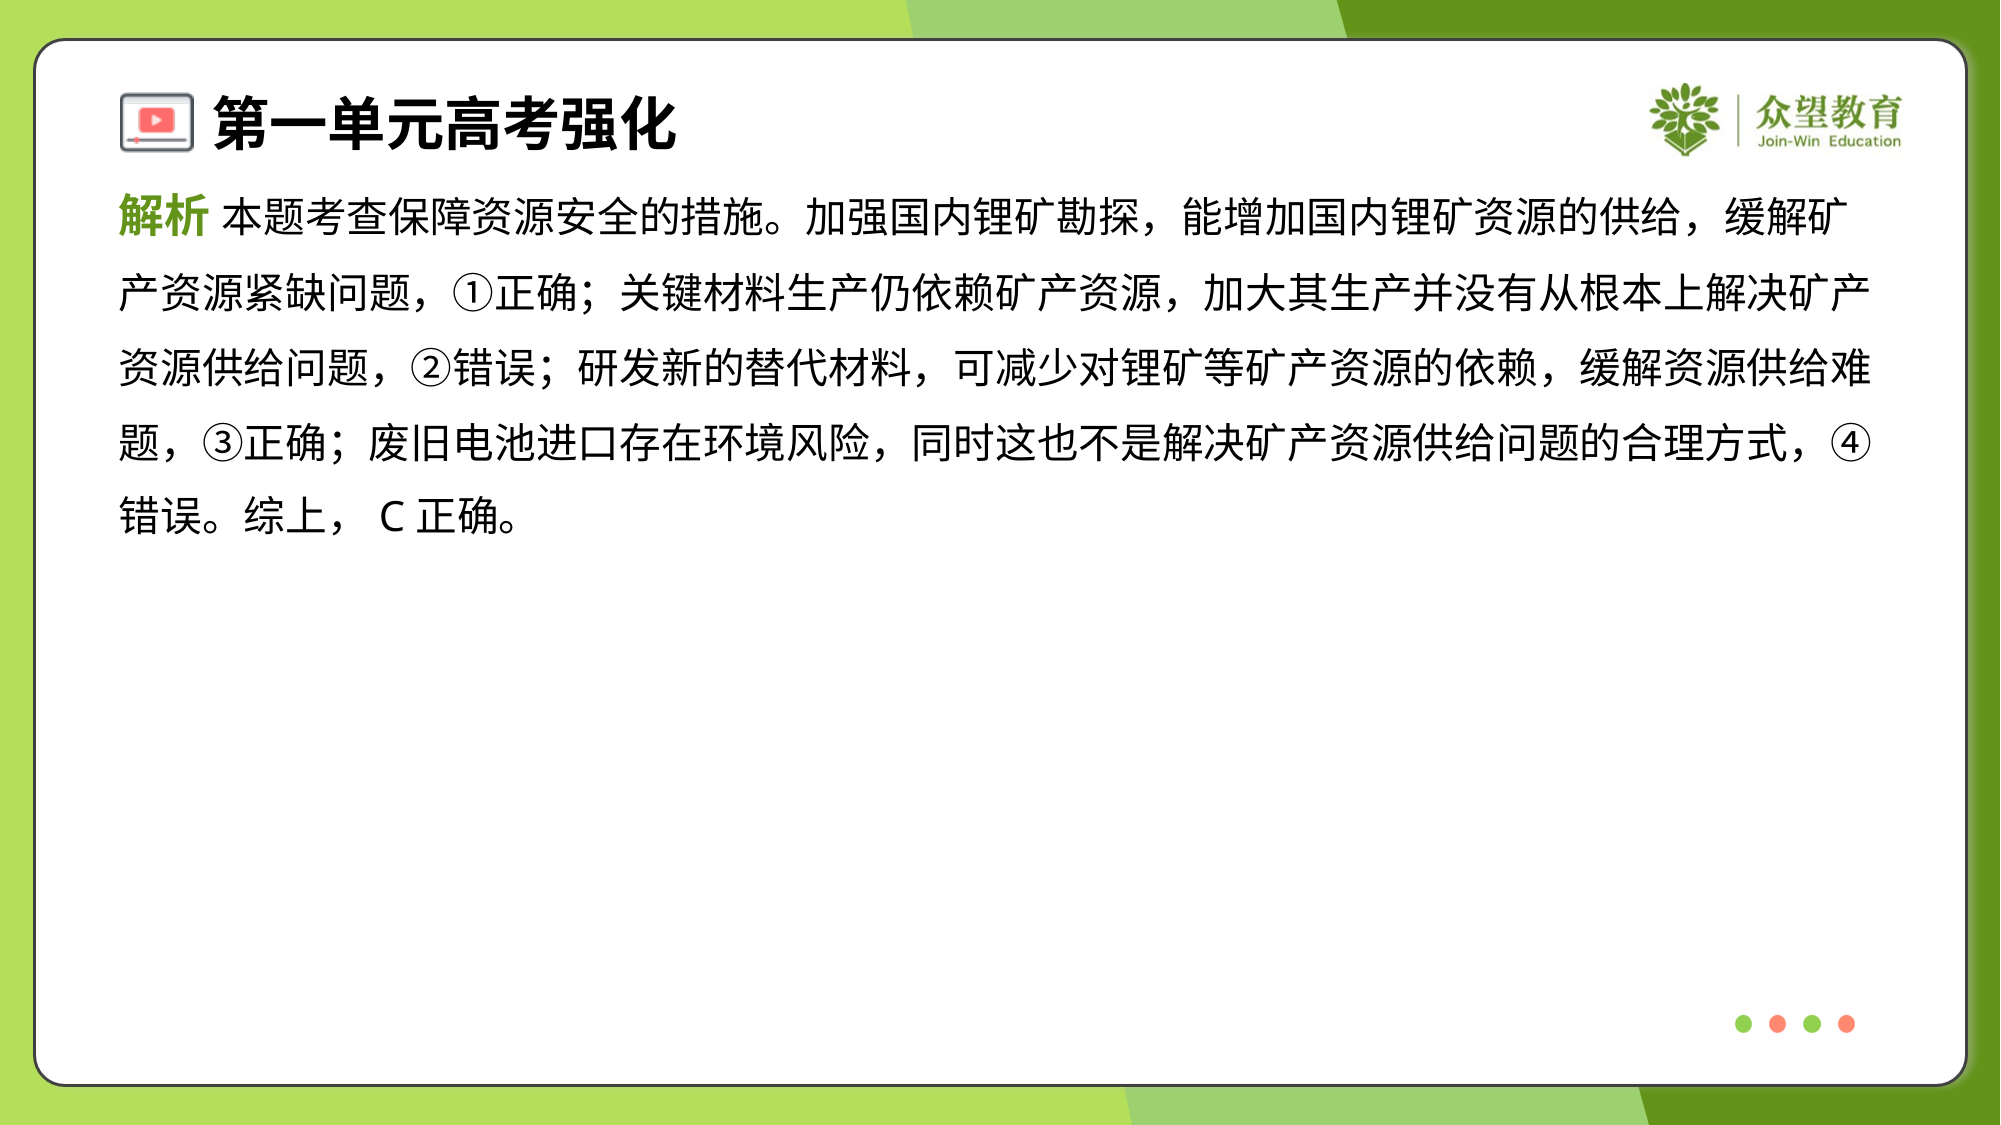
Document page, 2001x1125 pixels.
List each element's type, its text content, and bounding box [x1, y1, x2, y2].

text_box 解析 本题考查保障资源安全的措施。加强国内锂矿勘探，能增加国内锂矿资源的供给，缓解矿 产资源紧缺问题，①正确；关键材料生产仍依赖矿产资源，加大其生产并没有从根本上解决矿产 资源供给问题，②错误；研发新的替代材料，可减少对锂矿等矿产资源的依赖，缓解资源供给难 题，③正确；废旧电池进口存在环境风险，同时这也不是解决矿产资源供给问题的合理方式，④ 错误。综上，C正确。 [118, 164, 1883, 533]
picture [0, 0, 2000, 1125]
